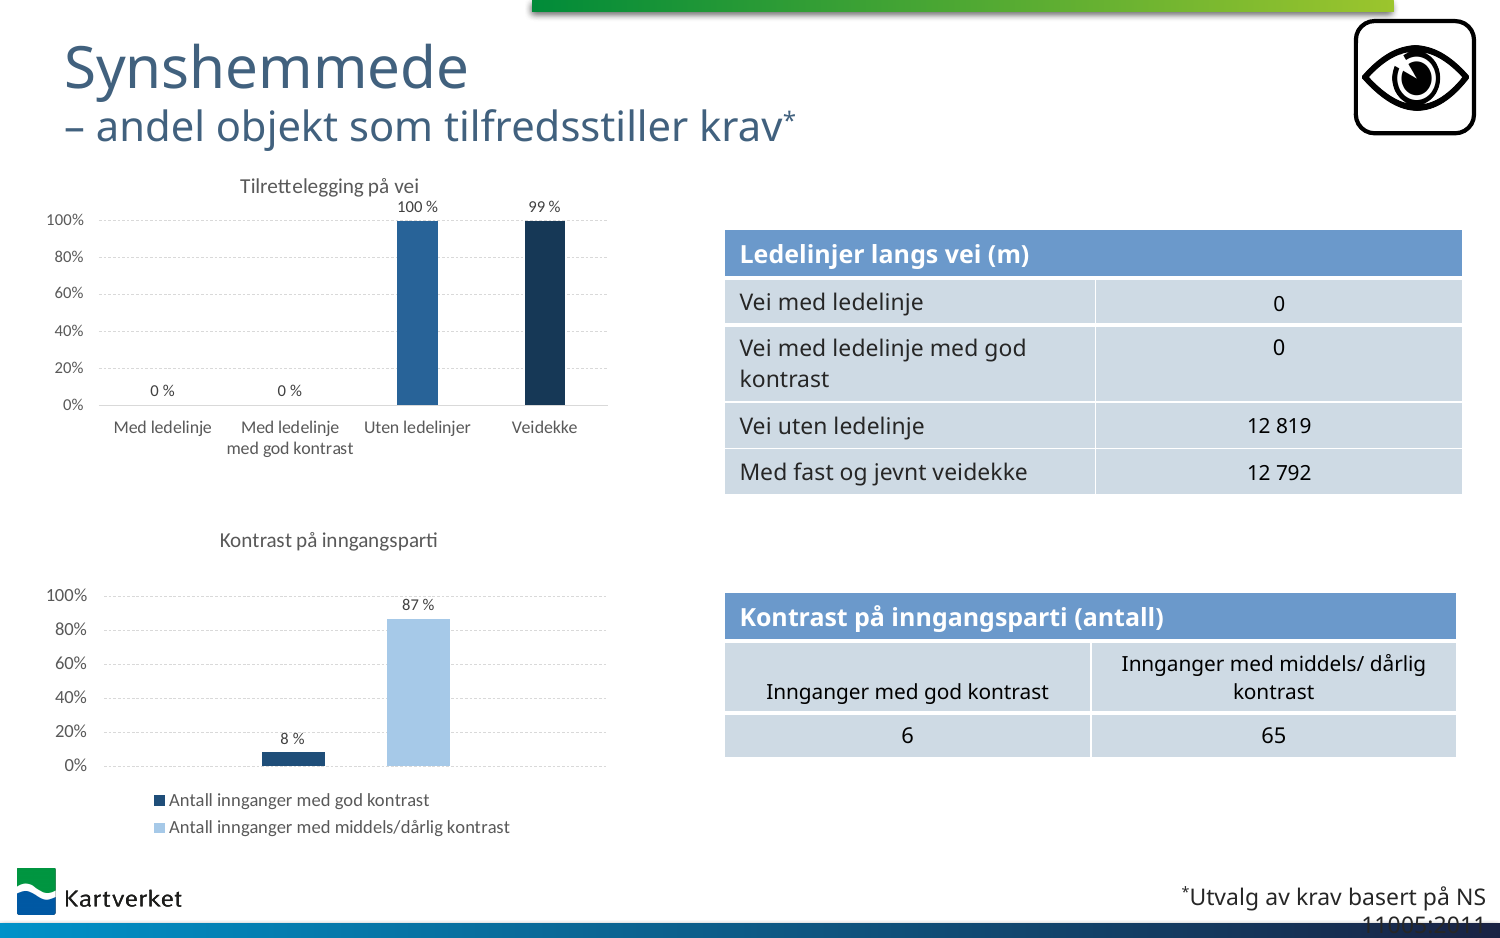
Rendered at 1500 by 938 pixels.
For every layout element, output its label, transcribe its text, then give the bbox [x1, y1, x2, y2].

table_cell 0 [1096, 280, 1462, 323]
table_cell Vei uten ledelinje [725, 403, 1095, 448]
table_cell 6 [725, 715, 1090, 757]
text_box *Utvalg av krav basert på NS 11005:2011 [1068, 873, 1500, 938]
picture [41, 520, 617, 846]
table_cell 0 [1096, 327, 1462, 401]
table_cell Innganger med middels/ dårlig kontrast [1092, 643, 1456, 711]
picture [41, 166, 618, 492]
table_cell 12 819 [1096, 403, 1462, 448]
table_cell 65 [1092, 715, 1456, 757]
table_header Ledelinjer langs vei (m) [725, 230, 1462, 276]
table_cell Med fast og jevnt veidekke [725, 449, 1095, 494]
table_cell Innganger med god kontrast [725, 643, 1090, 711]
table_cell Vei med ledelinje [725, 280, 1095, 323]
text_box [1355, 20, 1475, 134]
table_cell Vei med ledelinje med god kontrast [725, 327, 1095, 401]
text_box Synshemmede – andel objekt som tilfredsstiller krav* [49, 24, 1431, 158]
table_cell 12 792 [1096, 449, 1462, 494]
table_header Kontrast på inngangsparti (antall) [725, 593, 1456, 639]
